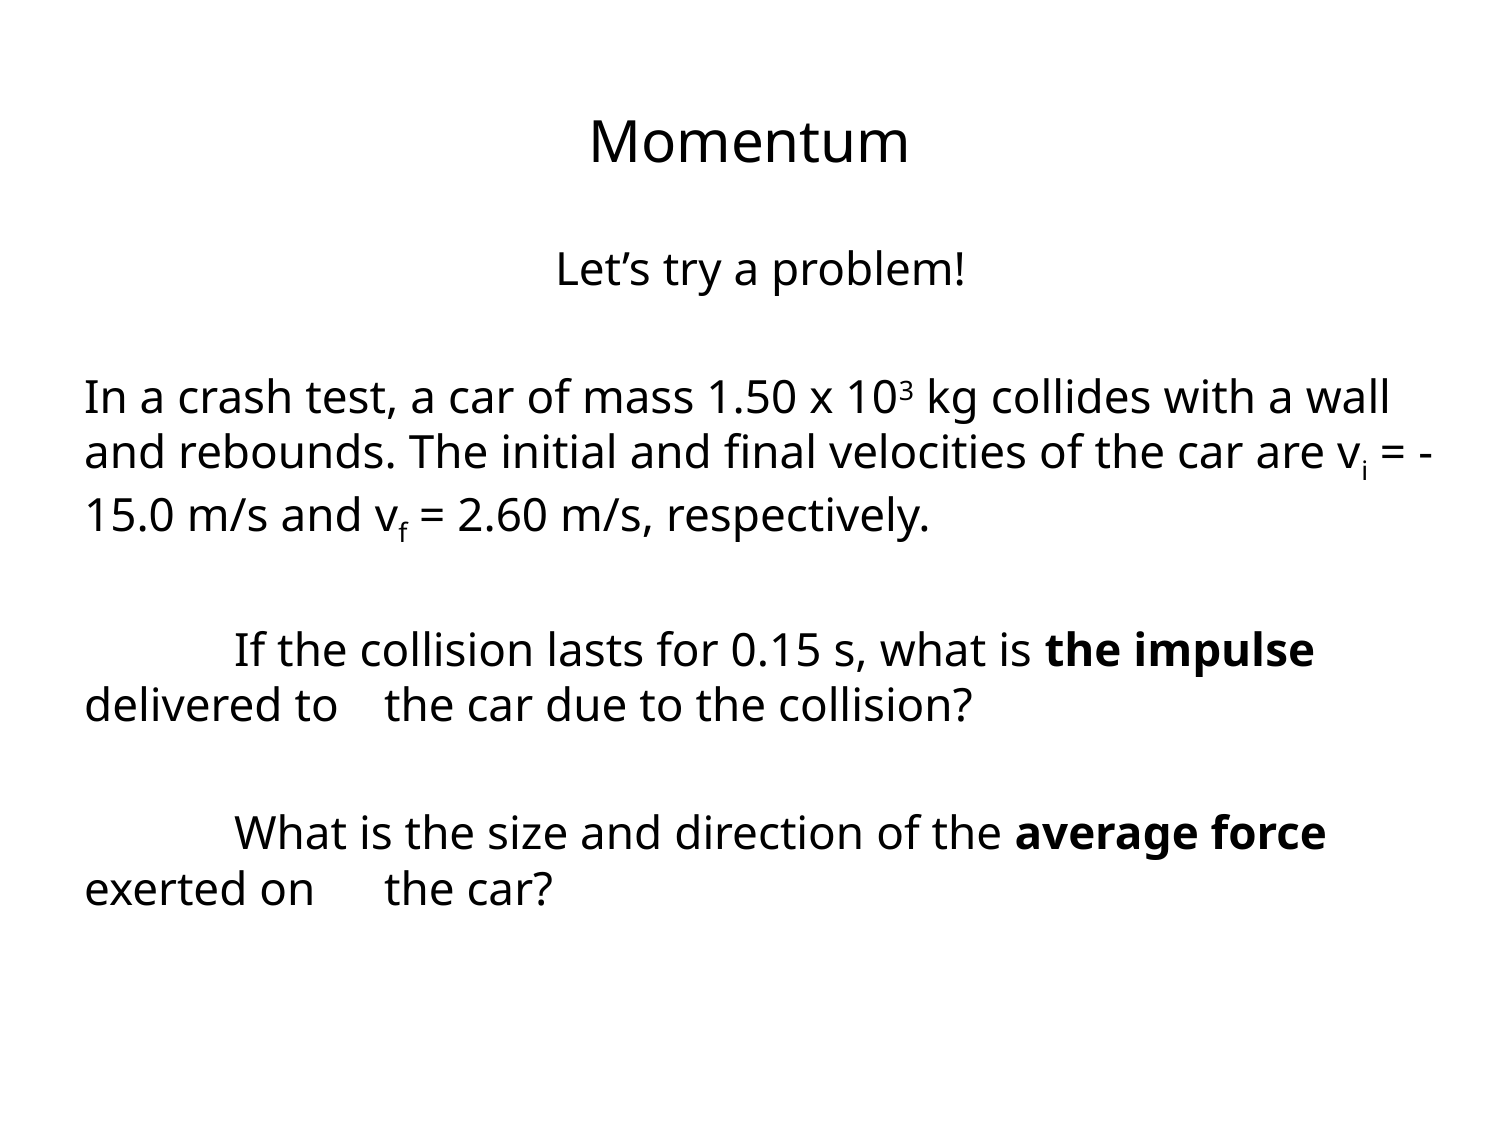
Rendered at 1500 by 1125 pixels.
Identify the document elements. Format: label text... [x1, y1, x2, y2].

list Let’s try a problem! In a crash test, a car of mass 1.50 x 103 kg collides with a wall and rebounds. The initial and final velocities of the car are vi = -15.0 m/s and vf = 2.60 m/s, respectively. If the collision lasts for 0.15 s, what is the impulse delivered to the car due to the collision? What is the size and direction of the average force exerted on the car? [69, 232, 1453, 975]
title Momentum [75, 45, 1425, 232]
